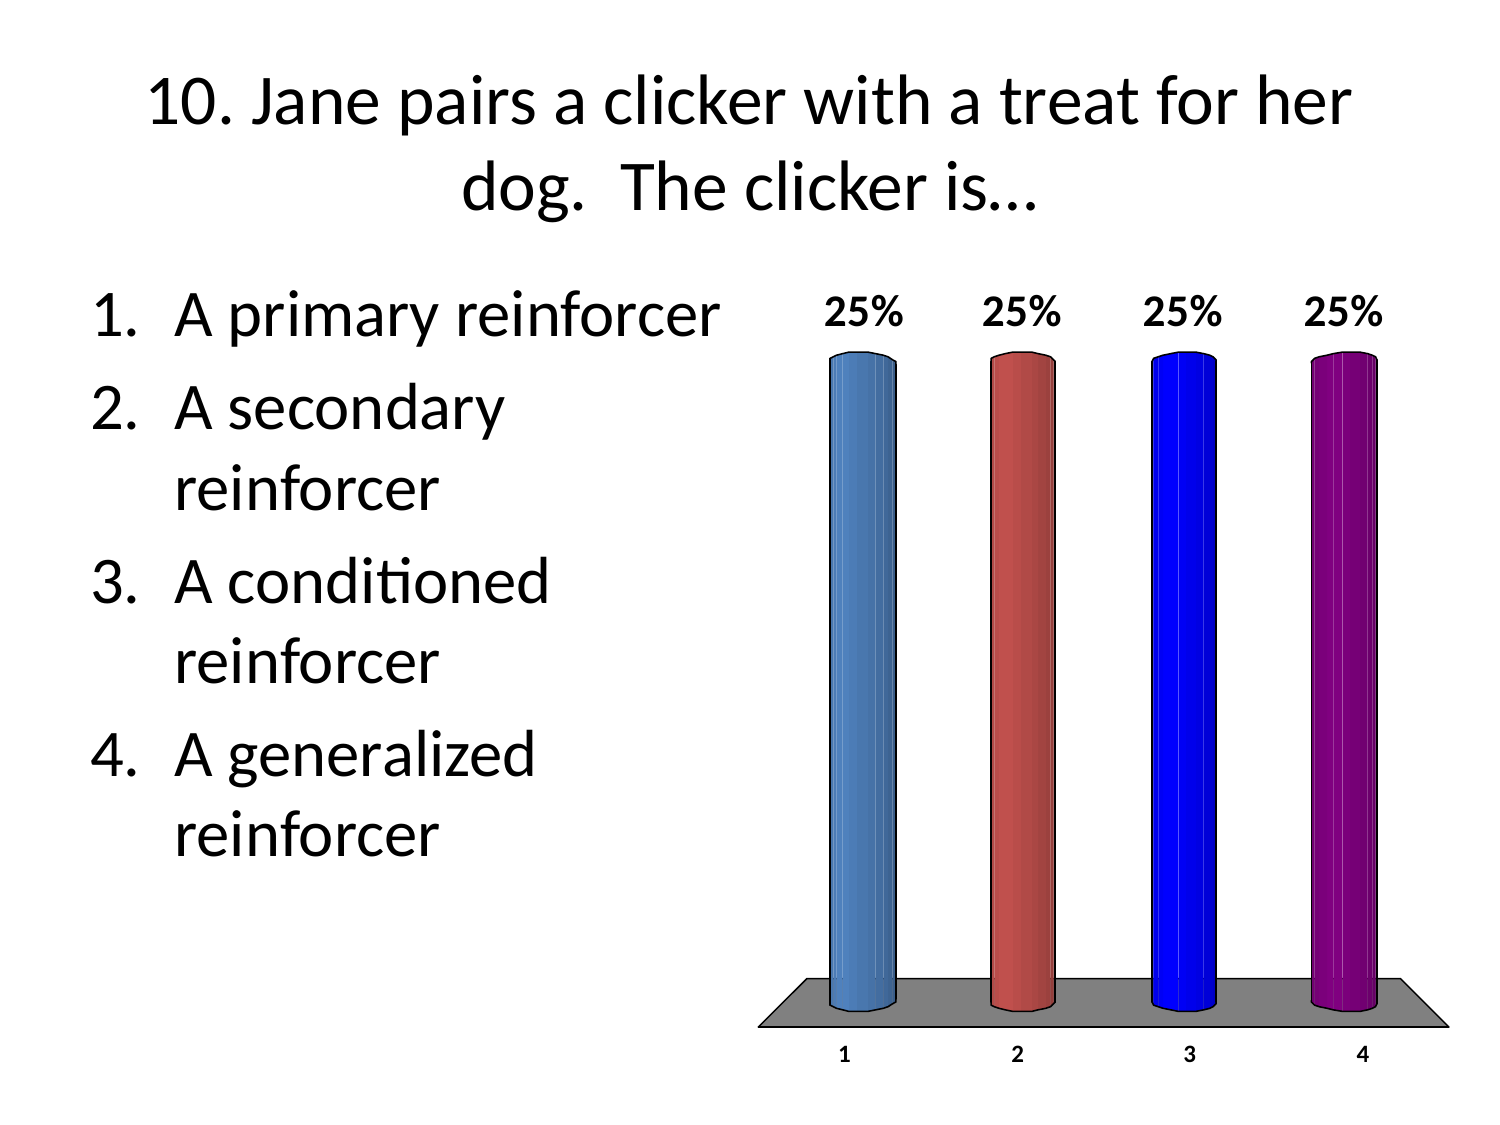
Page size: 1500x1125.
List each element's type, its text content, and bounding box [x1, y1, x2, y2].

list A primary reinforcer A secondary reinforcer A conditioned reinforcer A generalized reinforcer [75, 262, 750, 1005]
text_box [739, 270, 1490, 1115]
title 10. Jane pairs a clicker with a treat for her dog. The clicker is… [75, 45, 1425, 233]
